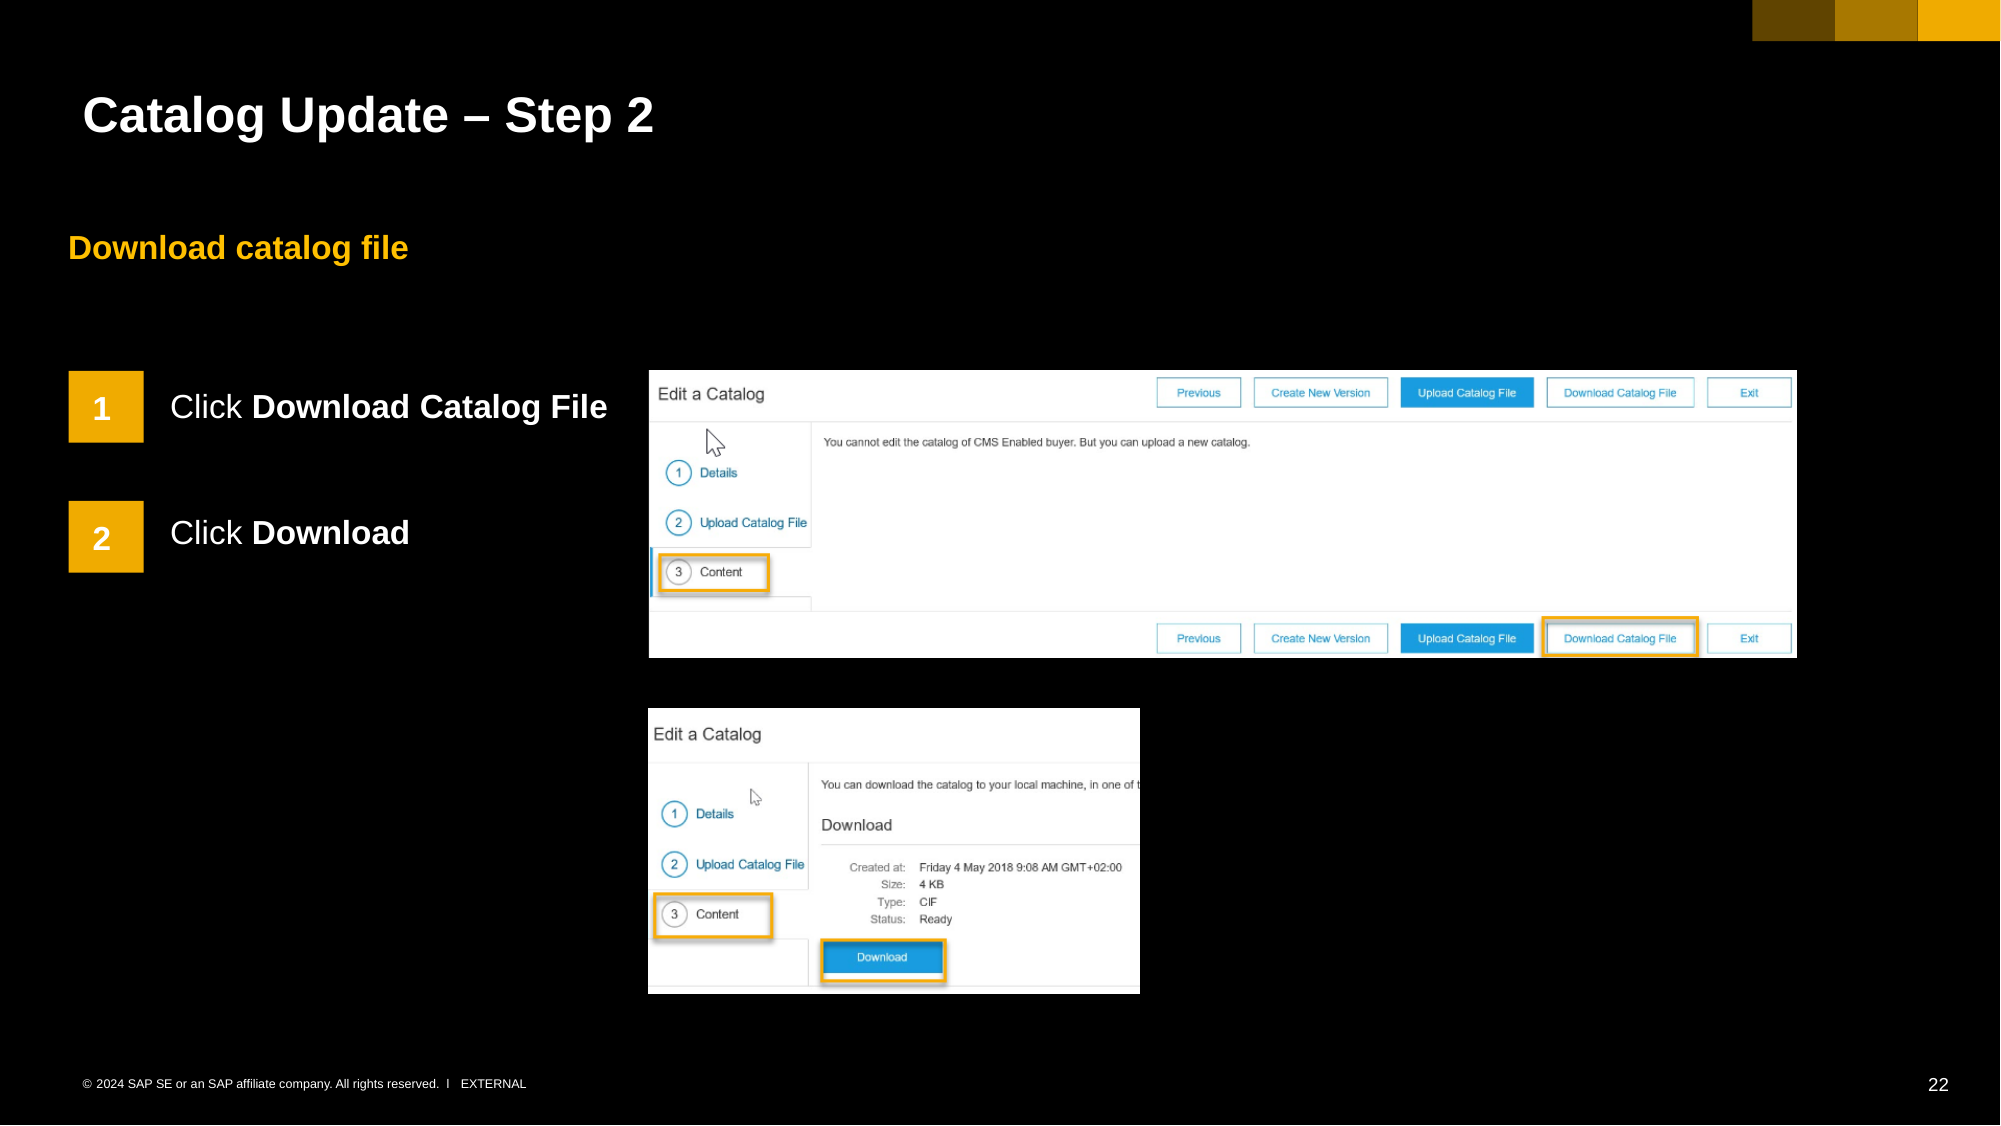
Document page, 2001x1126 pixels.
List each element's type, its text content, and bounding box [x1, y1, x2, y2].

picture [648, 370, 1798, 658]
text_box Download catalog file [53, 219, 1443, 310]
text_box 2 Se [68, 500, 144, 573]
text_box Click Download [155, 503, 468, 570]
text_box Click Download Catalog File [155, 377, 625, 442]
text_box 1 Se [68, 370, 144, 443]
picture [648, 708, 1140, 994]
title Catalog Update – Step 2 [82, 82, 1918, 144]
